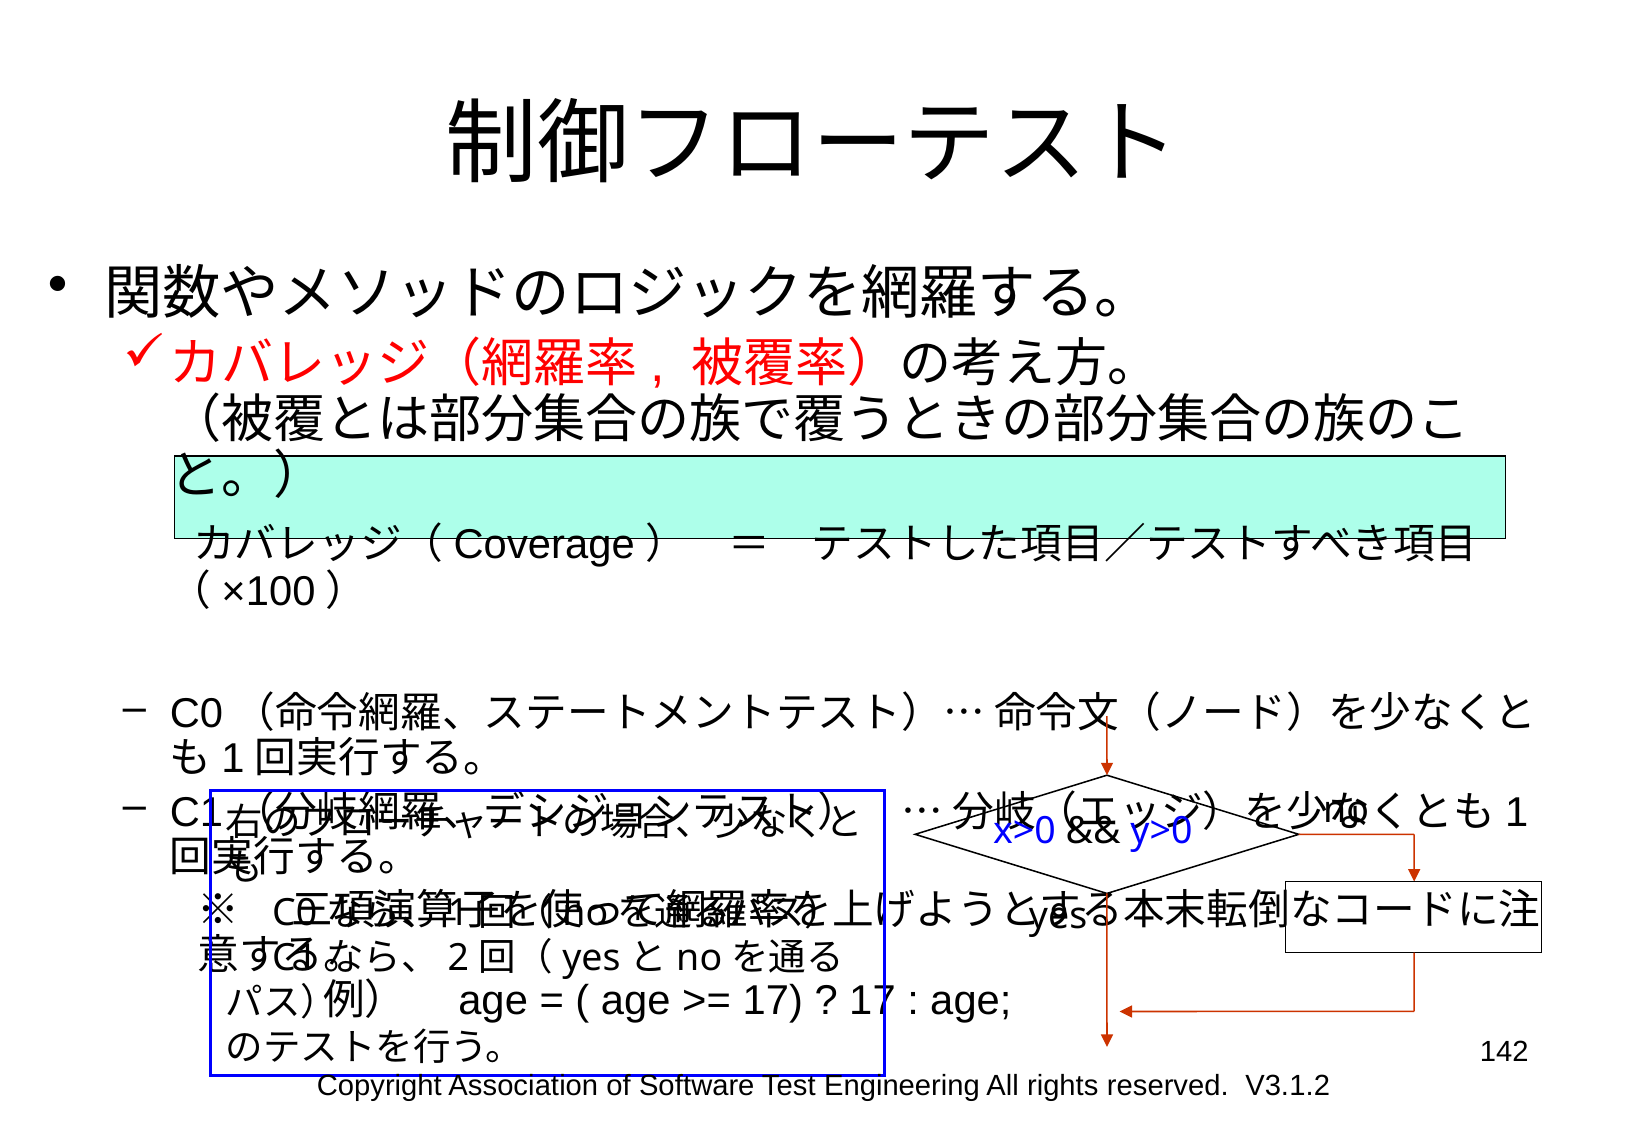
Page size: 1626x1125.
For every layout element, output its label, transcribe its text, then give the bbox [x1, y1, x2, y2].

title 制御フローテスト [80, 44, 1544, 233]
footer Copyright Association of Software Test Engineering All rights reserved. V3.1.2 [233, 1058, 1416, 1103]
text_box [914, 715, 1542, 1048]
text_box 右のフローチャートの場合、少なくとも C0なら、1回（noを通るパス） C1なら、2回（yesとnoを通るパス） のテストを行う。 [210, 790, 885, 1076]
list 関数やメソッドのロジックを網羅する。 カバレッジ（網羅率, 被覆率）の考え方。 （被覆とは部分集合の族で覆うときの部分集合の族のこと。） カバレッジ（Coverage） ＝ テストした項目／テストすべき項目 （×100） C0（命令網羅、ステートメントテスト）… 命令文（ノード）を少なくとも1回実行する。 C1（分岐網羅、デシジョンテスト） … 分岐（エッジ）を少なくとも1回実行する。 ※ 三項演算子を使って網羅率を上げようとする本末転倒なコードに注意する。 例） age = ( age >= 17) ? 17 : age; [32, 255, 1581, 792]
slide_number 142 [1164, 1052, 1544, 1103]
